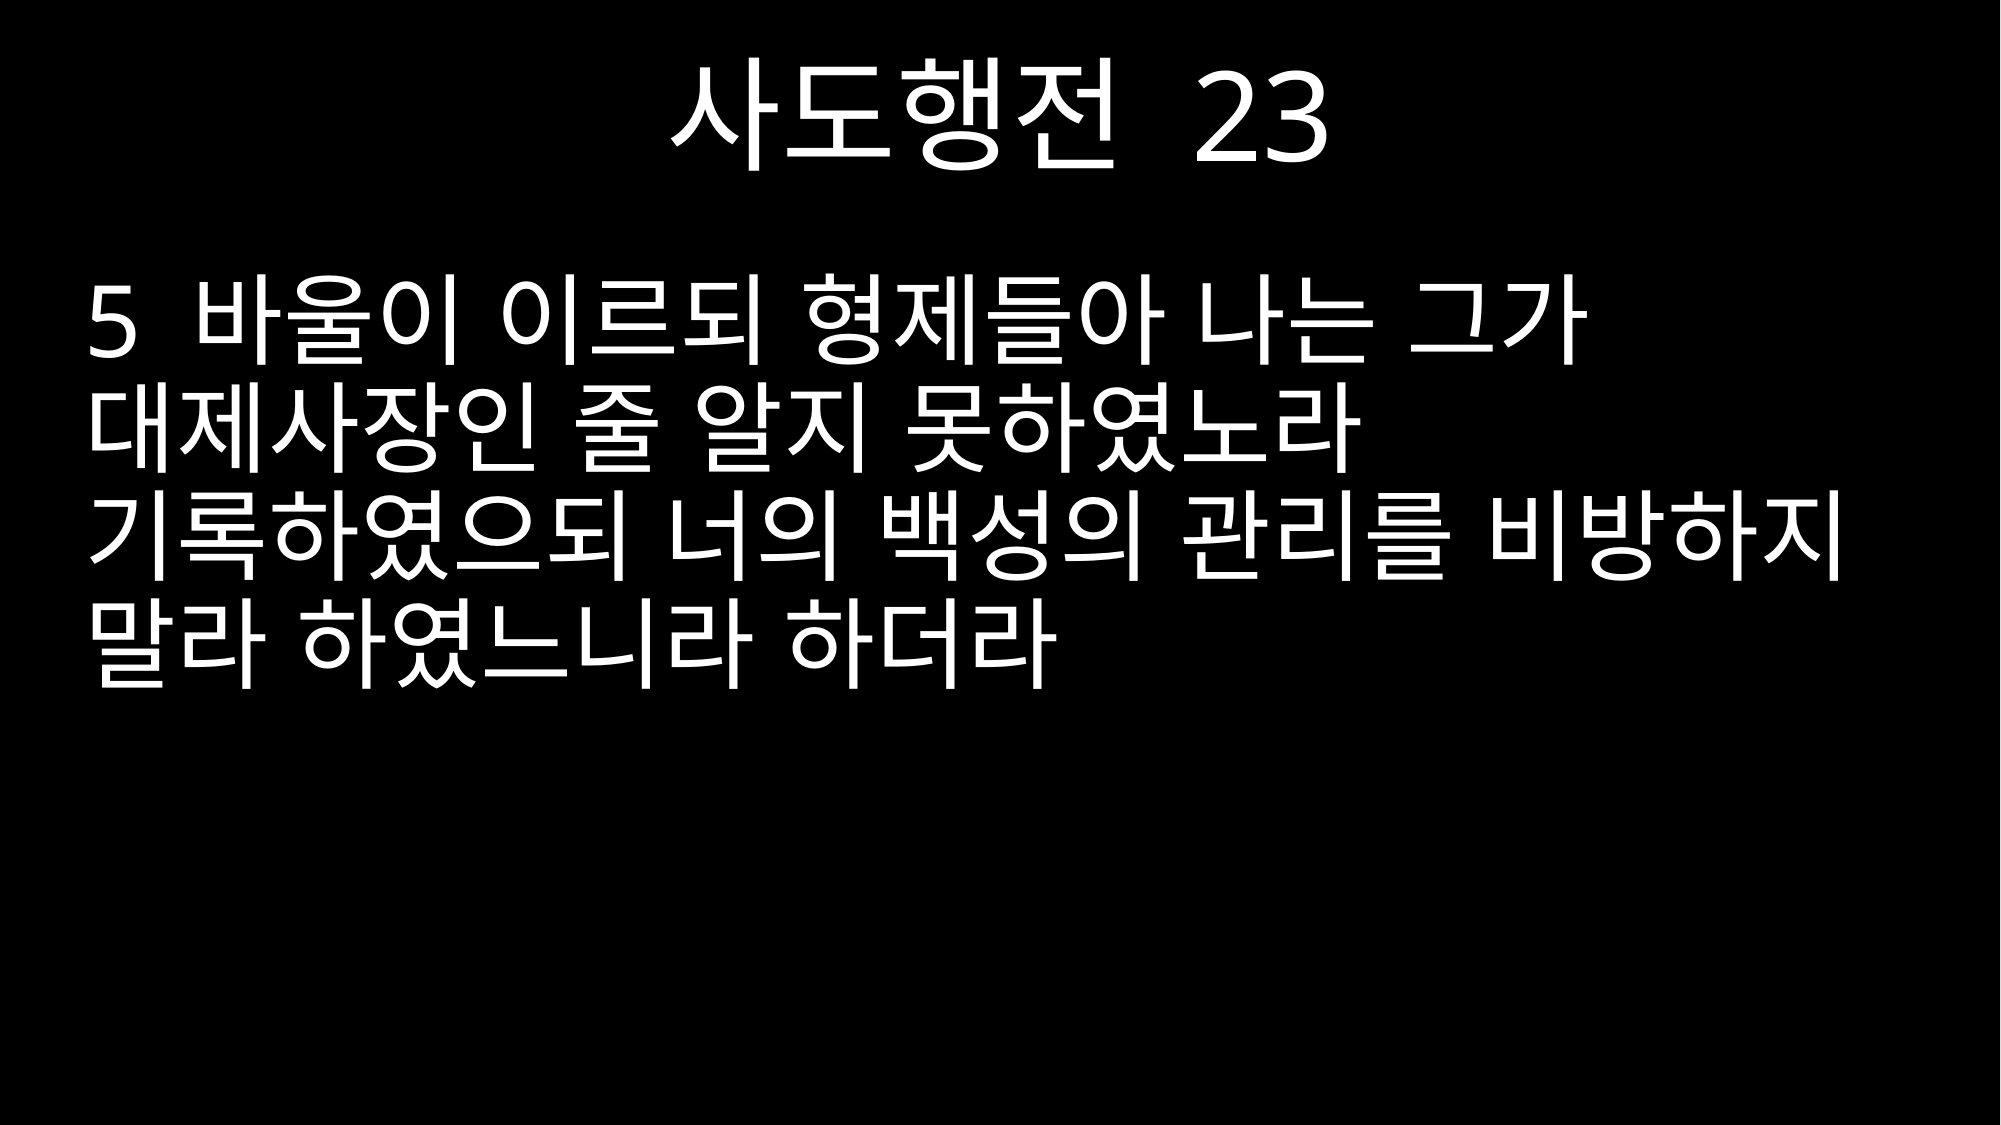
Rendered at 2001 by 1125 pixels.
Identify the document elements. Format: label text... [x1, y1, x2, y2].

footer 사도행전 23 [0, 32, 2000, 192]
list 5 바울이 이르되 형제들아 나는 그가 대제사장인 줄 알지 못하였노라 기록하였으되 너의 백성의 관리를 비방하지 말라 하였느니라 하더라 [69, 263, 1953, 423]
picture [0, 0, 2001, 1125]
